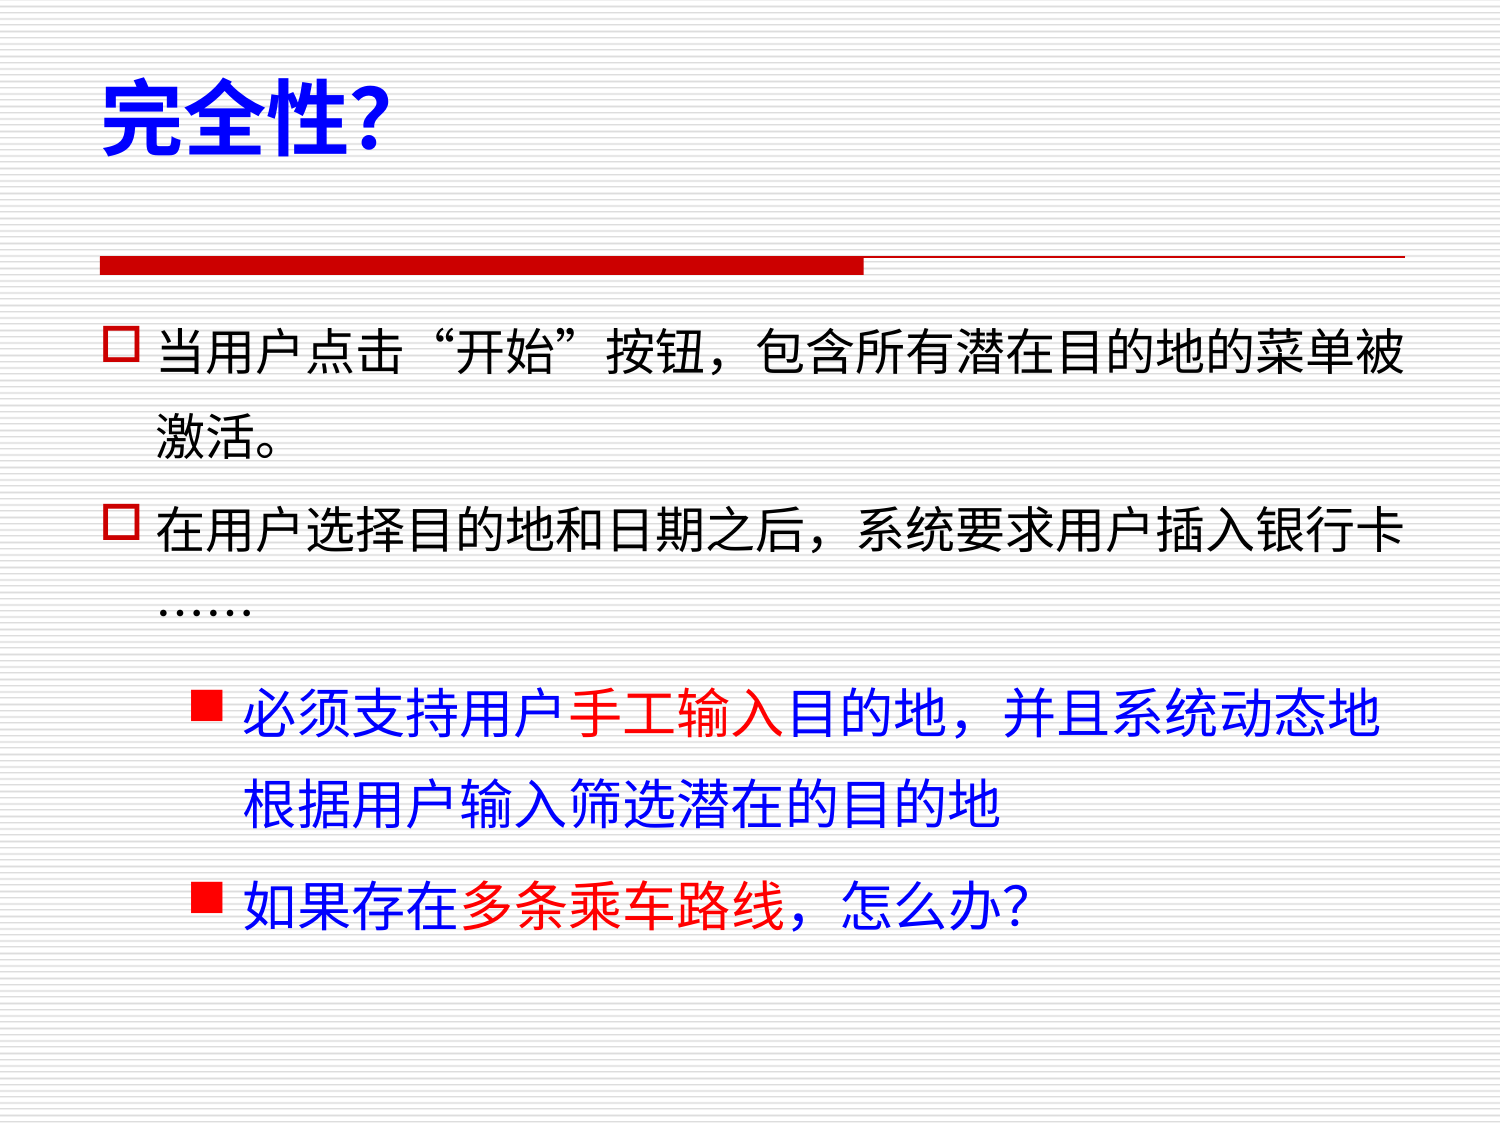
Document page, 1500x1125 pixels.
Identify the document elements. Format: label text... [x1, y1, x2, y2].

text_box 当用户点击“开始”按钮，包含所有潜在目的地的菜单被激活。 在用户选择目的地和日期之后，系统要求用户插入银行卡…… 必须支持用户手工输入目的地，并且系统动态地根据用户输入筛选潜在的目的地 如果存在多条乘车路线，怎么办？ [41, 289, 1426, 1094]
text_box 完全性？ [85, 58, 1436, 172]
picture [0, 0, 1500, 1125]
